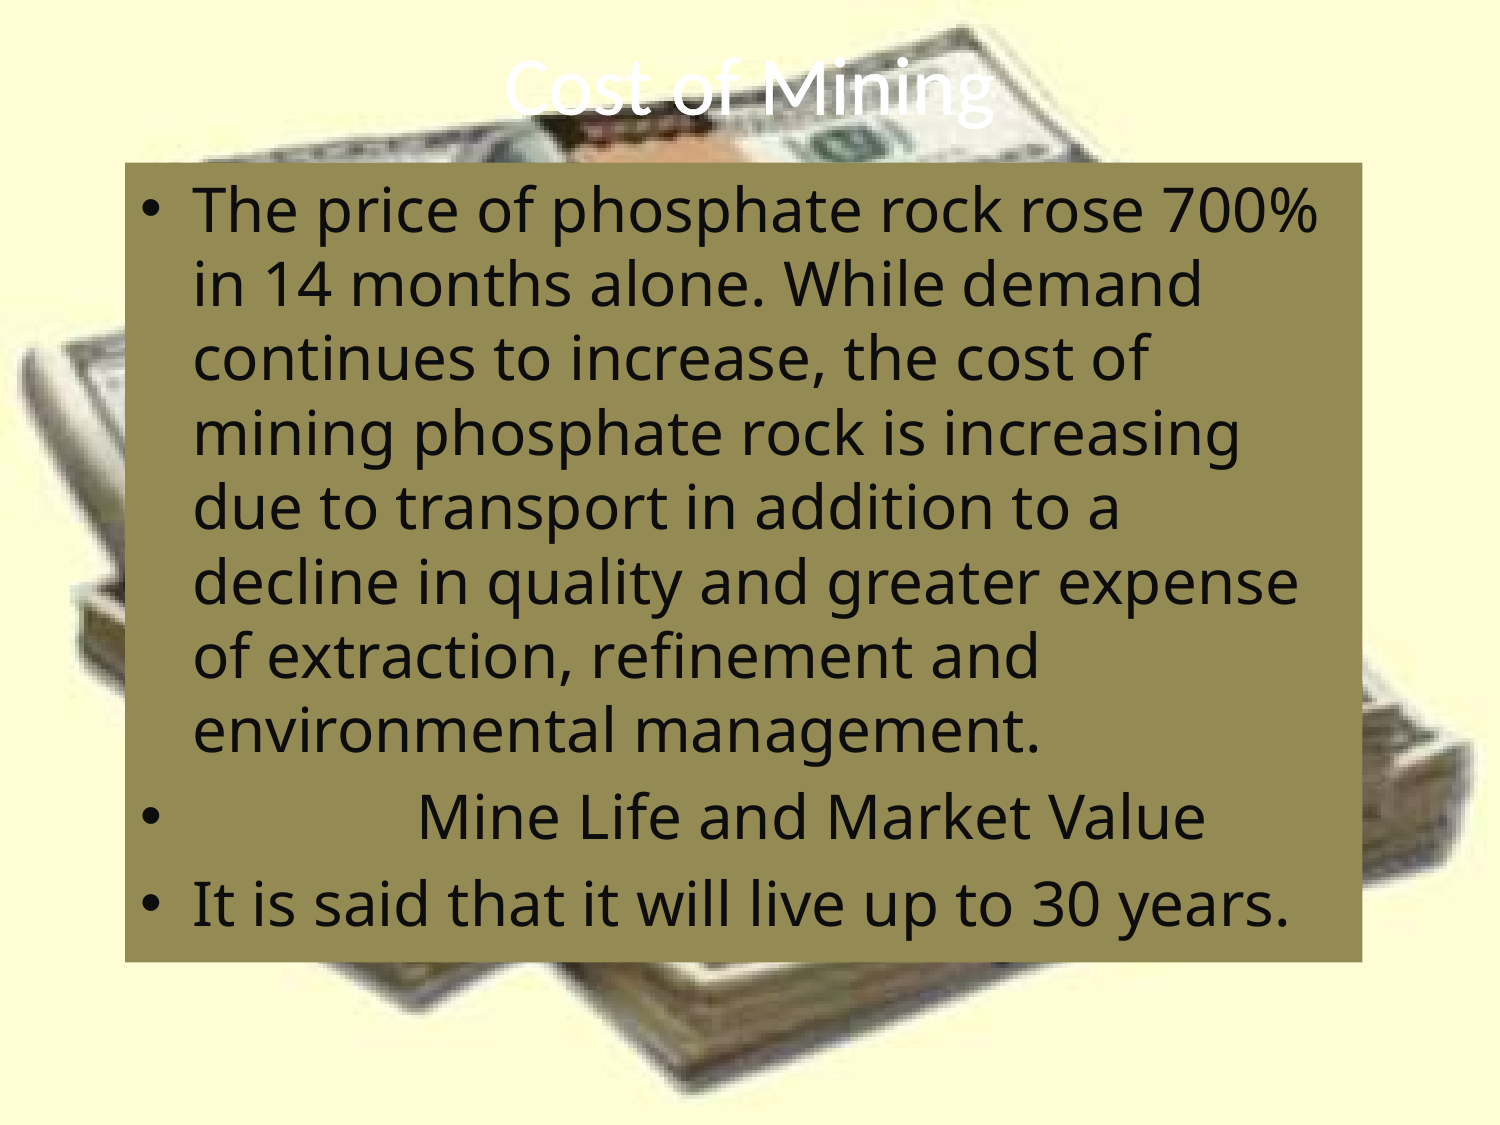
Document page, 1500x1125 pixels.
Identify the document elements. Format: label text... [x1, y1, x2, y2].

picture [0, 0, 1500, 1125]
list The price of phosphate rock rose 700% in 14 months alone. While demand continues to increase, the cost of mining phosphate rock is increasing due to transport in addition to a decline in quality and greater expense of extraction, refinement and environmental management. Mine Life and Market Value It is said that it will live up to 30 years. [125, 162, 1363, 963]
title Cost of Mining [75, 0, 1425, 163]
